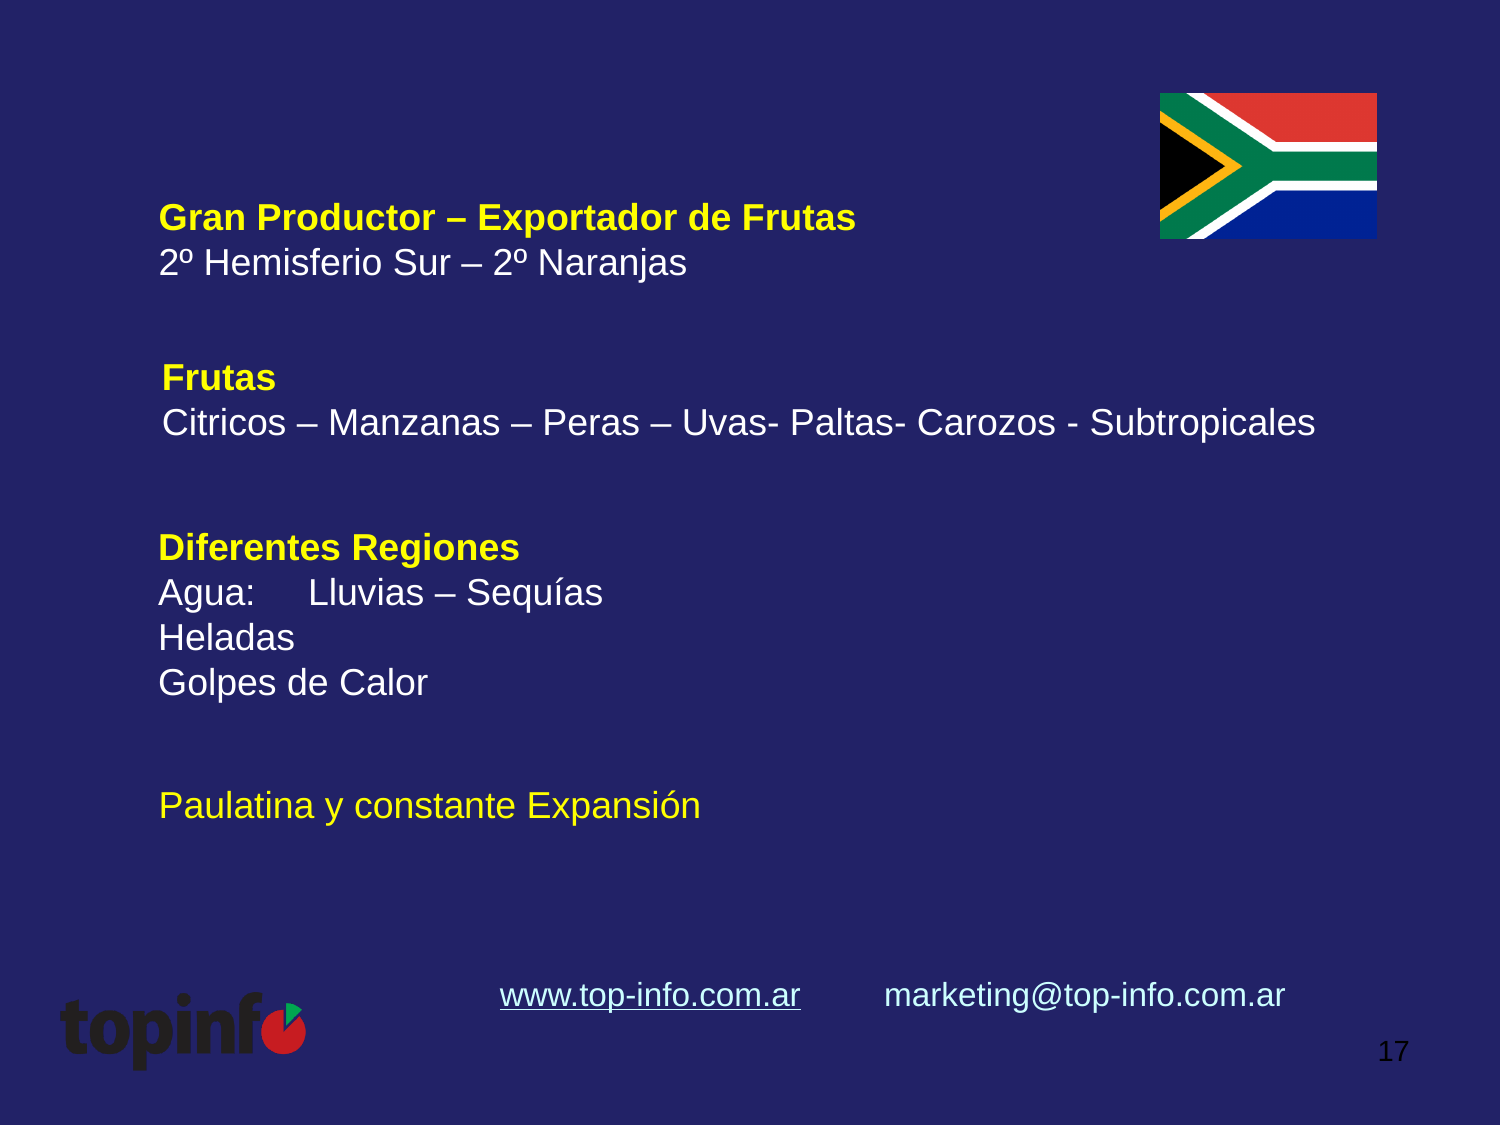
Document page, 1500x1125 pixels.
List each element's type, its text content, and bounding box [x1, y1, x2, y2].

footer www.top-info.com.ar marketing@top-info.com.ar [361, 965, 1426, 1025]
text_box Diferentes Regiones Agua: Lluvias – Sequías Heladas Golpes de Calor [143, 515, 619, 711]
text_box Paulatina y constante Expansión [143, 773, 717, 834]
slide_number 17 [1074, 1024, 1426, 1103]
text_box Frutas Citricos – Manzanas – Peras – Uvas- Paltas- Carozos - Subtropicales [147, 345, 1332, 451]
text_box Gran Productor – Exportador de Frutas 2º Hemisferio Sur – 2º Naranjas [144, 185, 873, 290]
picture [1159, 93, 1377, 239]
picture [40, 967, 322, 1093]
